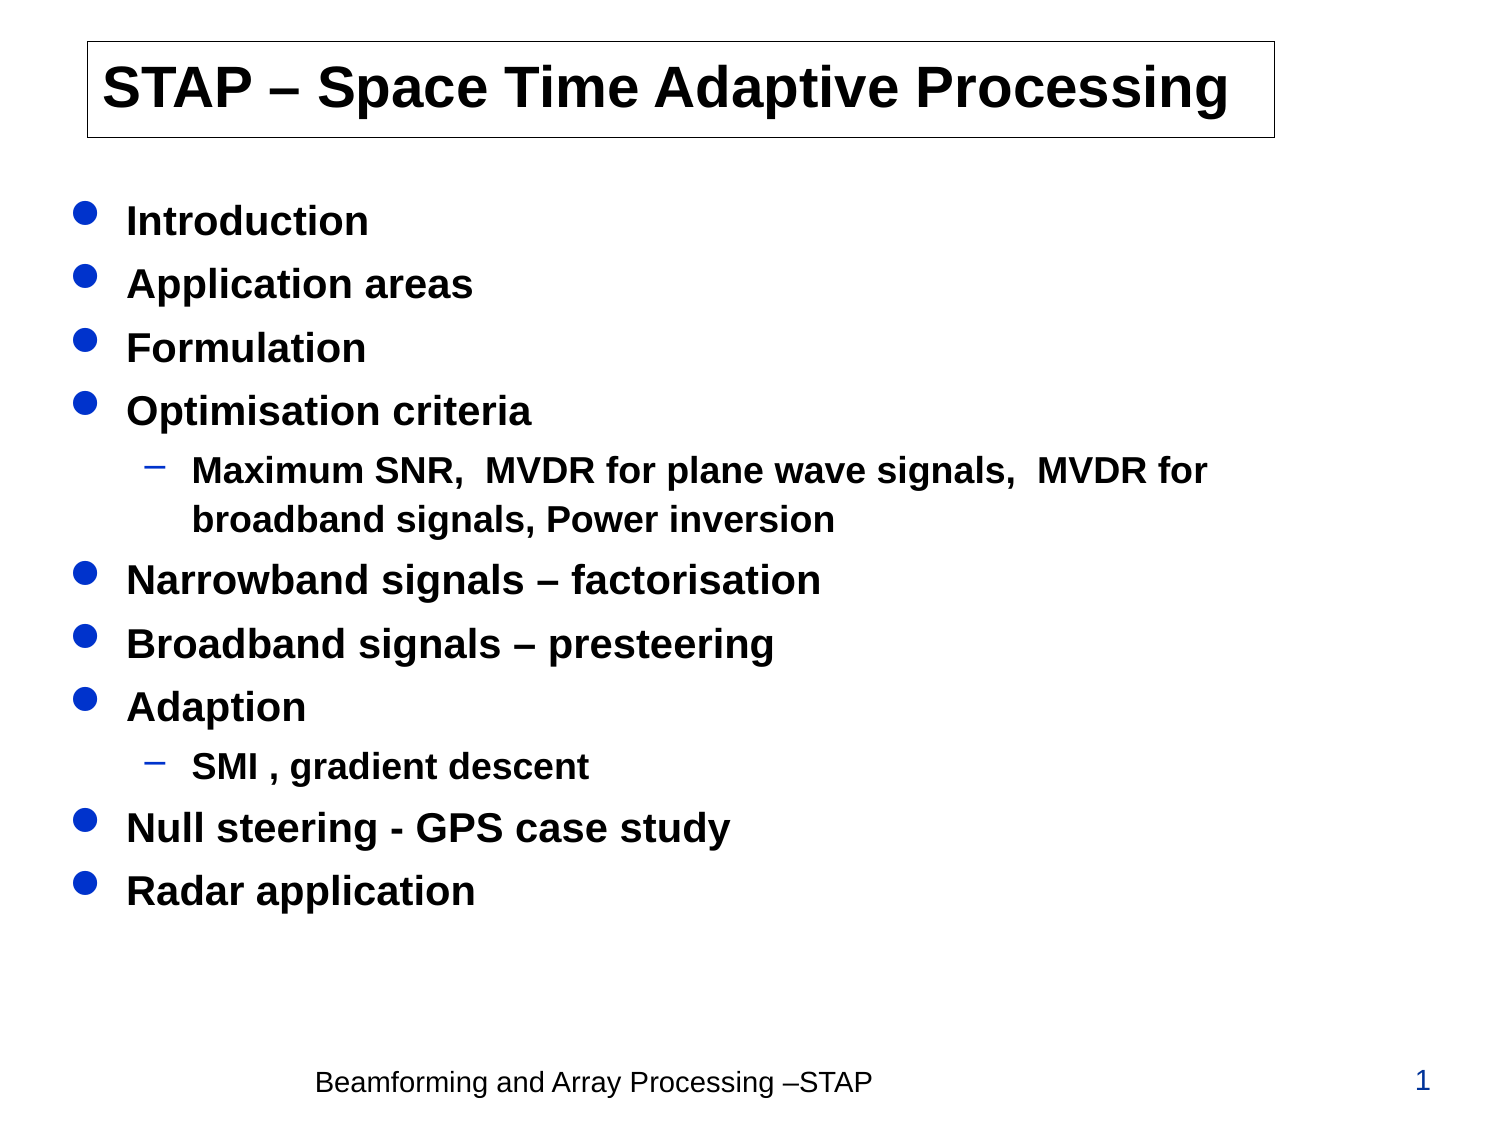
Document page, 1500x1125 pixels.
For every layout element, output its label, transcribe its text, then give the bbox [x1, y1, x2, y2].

slide_number 1 [1207, 1055, 1447, 1102]
list Introduction Application areas Formulation Optimisation criteria Maximum SNR, MVDR for plane wave signals, MVDR for broadband signals, Power inversion Narrowband signals – factorisation Broadband signals – presteering Adaption SMI , gradient descent Null steering - GPS case study Radar application [54, 181, 1338, 988]
title STAP – Space Time Adaptive Processing [87, 41, 1275, 138]
